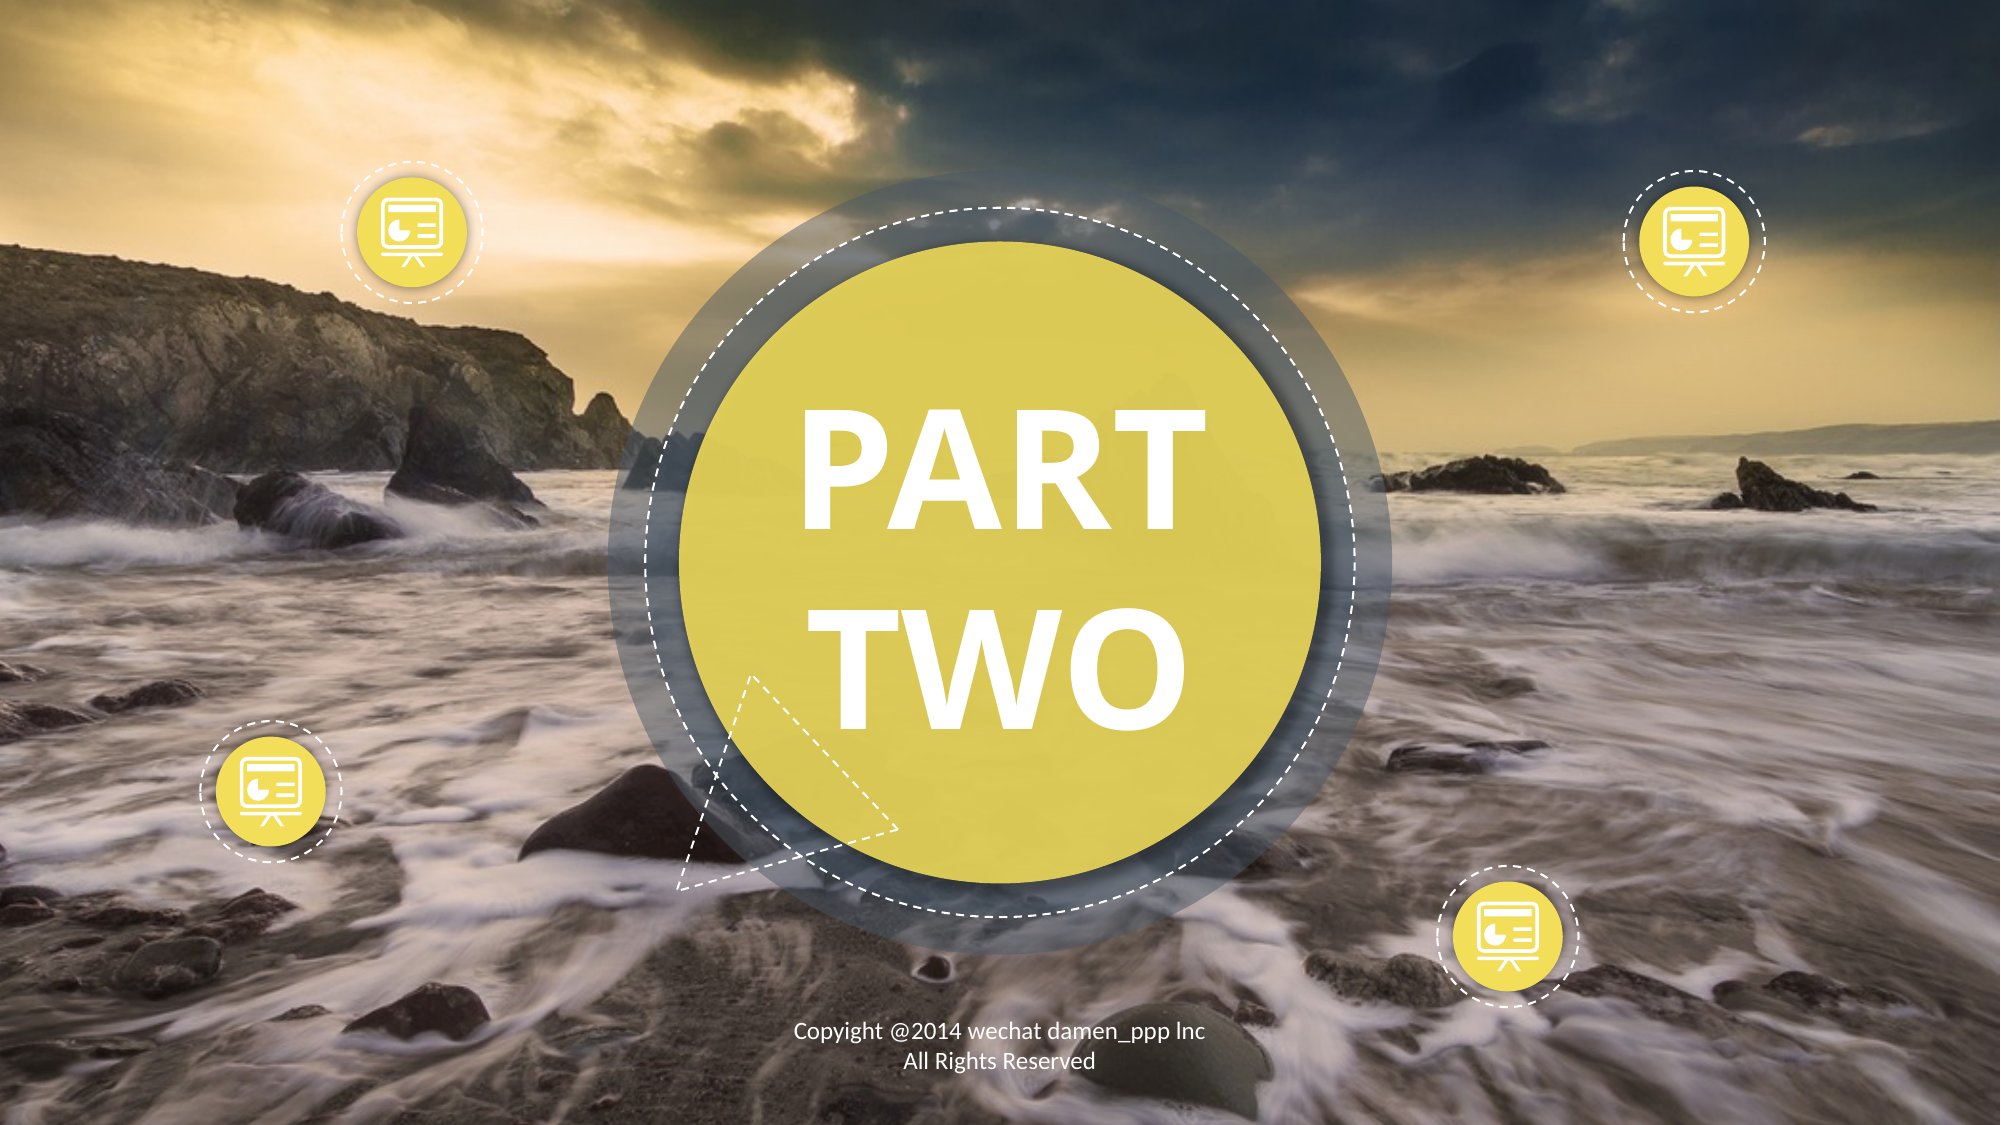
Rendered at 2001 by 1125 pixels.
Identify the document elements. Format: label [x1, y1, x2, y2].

text_box [1437, 865, 1579, 1008]
text_box [200, 721, 342, 863]
text_box [341, 161, 483, 303]
text_box [1623, 170, 1765, 313]
picture [0, 0, 2001, 1125]
